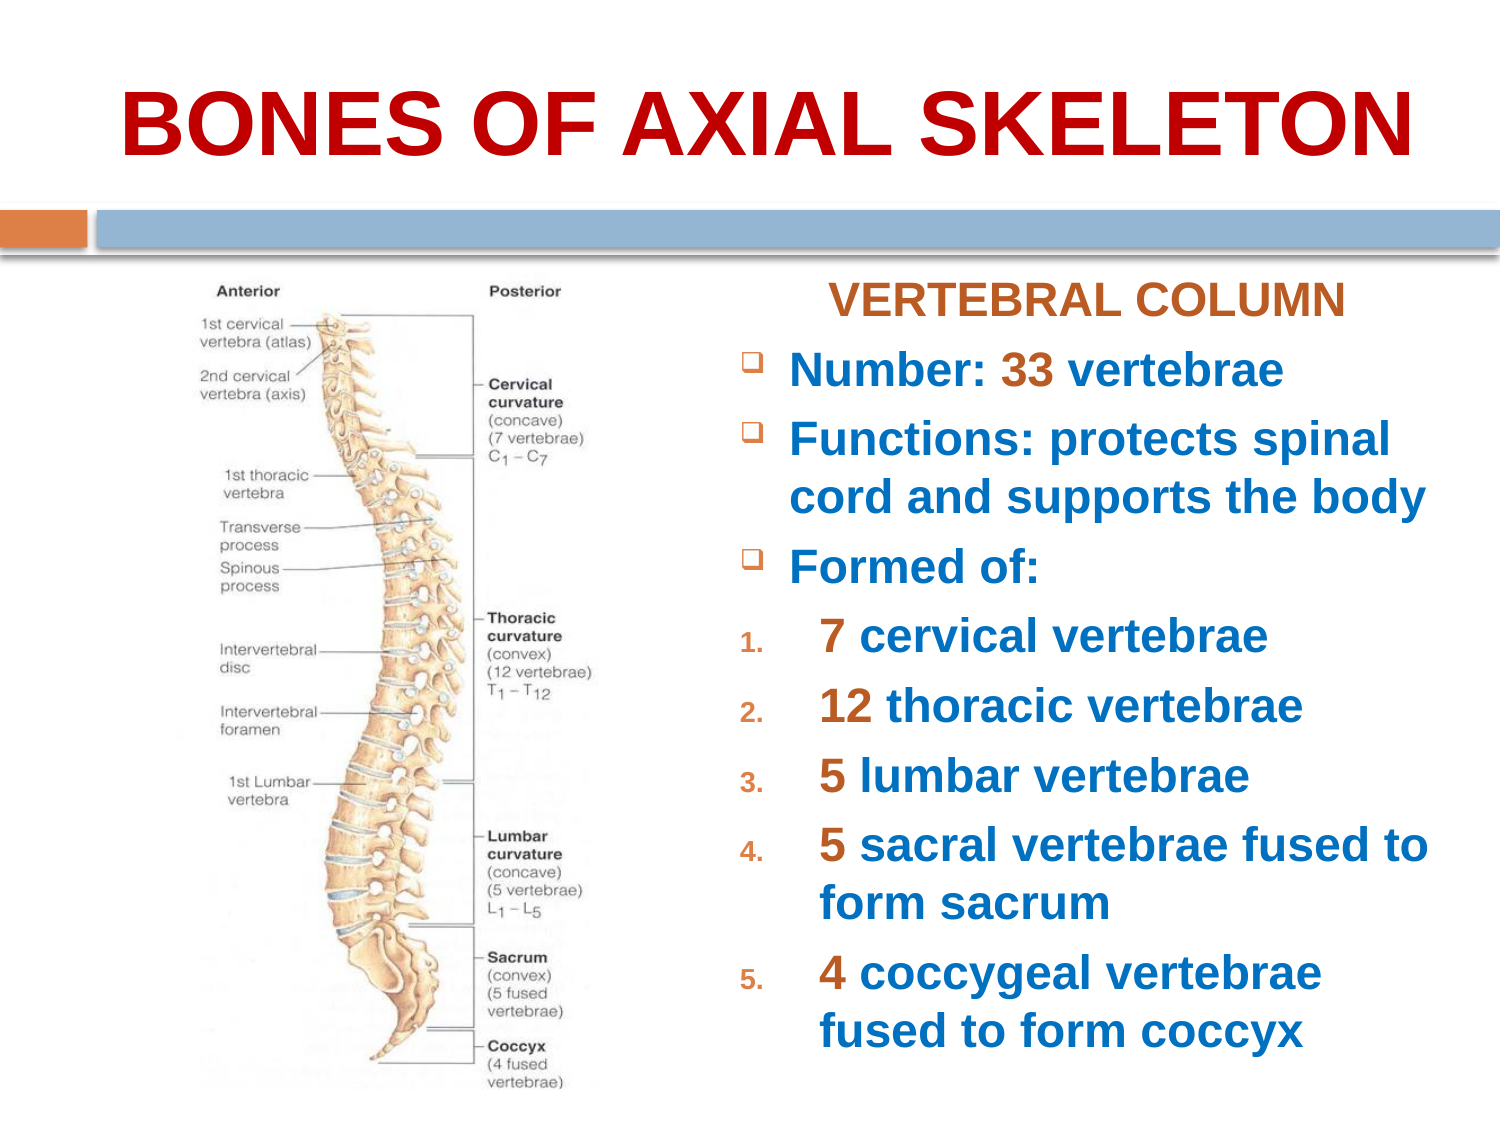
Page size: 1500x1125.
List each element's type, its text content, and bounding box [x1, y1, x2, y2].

list VERTEBRAL COLUMN Number: 33 vertebrae Functions: protects spinal cord and supports the body Formed of: 7 cervical vertebrae 12 thoracic vertebrae 5 lumbar vertebrae 5 sacral vertebrae fused to form sacrum 4 coccygeal vertebrae fused to form coccyx [725, 260, 1450, 1088]
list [174, 271, 614, 1091]
title BONES OF AXIAL SKELETON [99, 37, 1438, 200]
